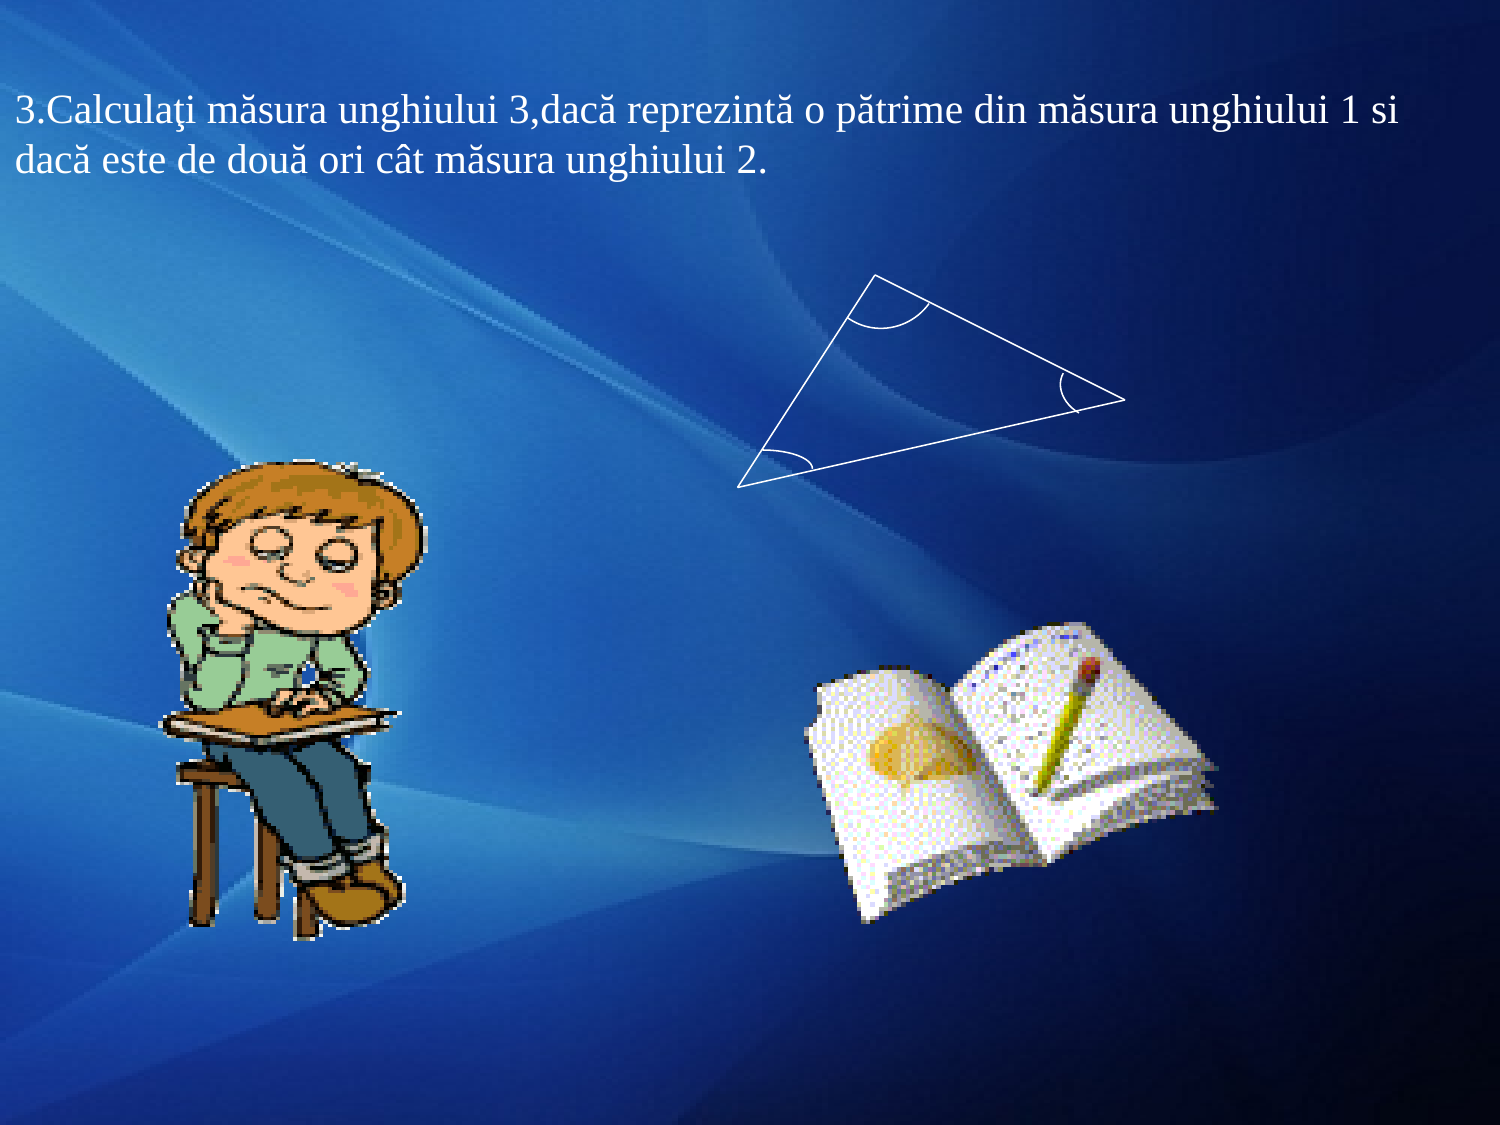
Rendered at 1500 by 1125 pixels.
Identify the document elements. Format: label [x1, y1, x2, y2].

text_box [874, 274, 1126, 399]
text_box [696, 282, 1129, 496]
text_box [699, 312, 867, 451]
picture [0, 0, 1500, 1125]
